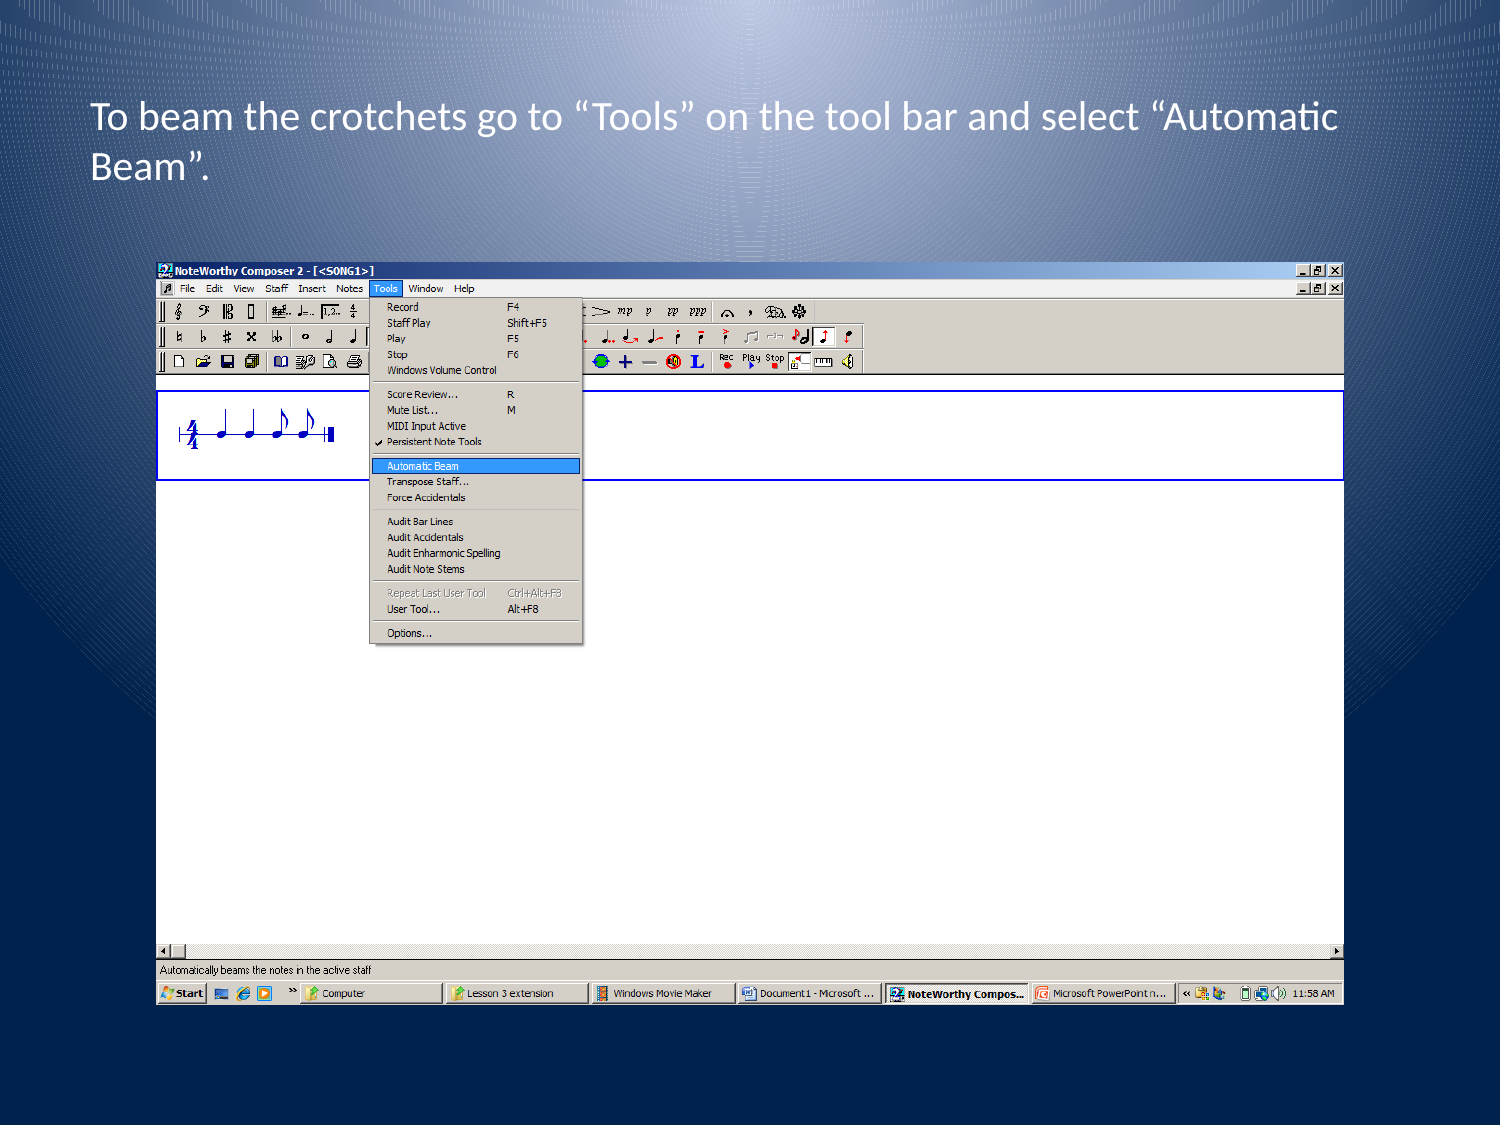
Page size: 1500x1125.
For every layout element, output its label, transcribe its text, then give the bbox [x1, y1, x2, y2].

title To beam the crotchets go to “Tools” on the tool bar and select “Automatic Beam”. [75, 45, 1425, 233]
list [155, 262, 1345, 1006]
